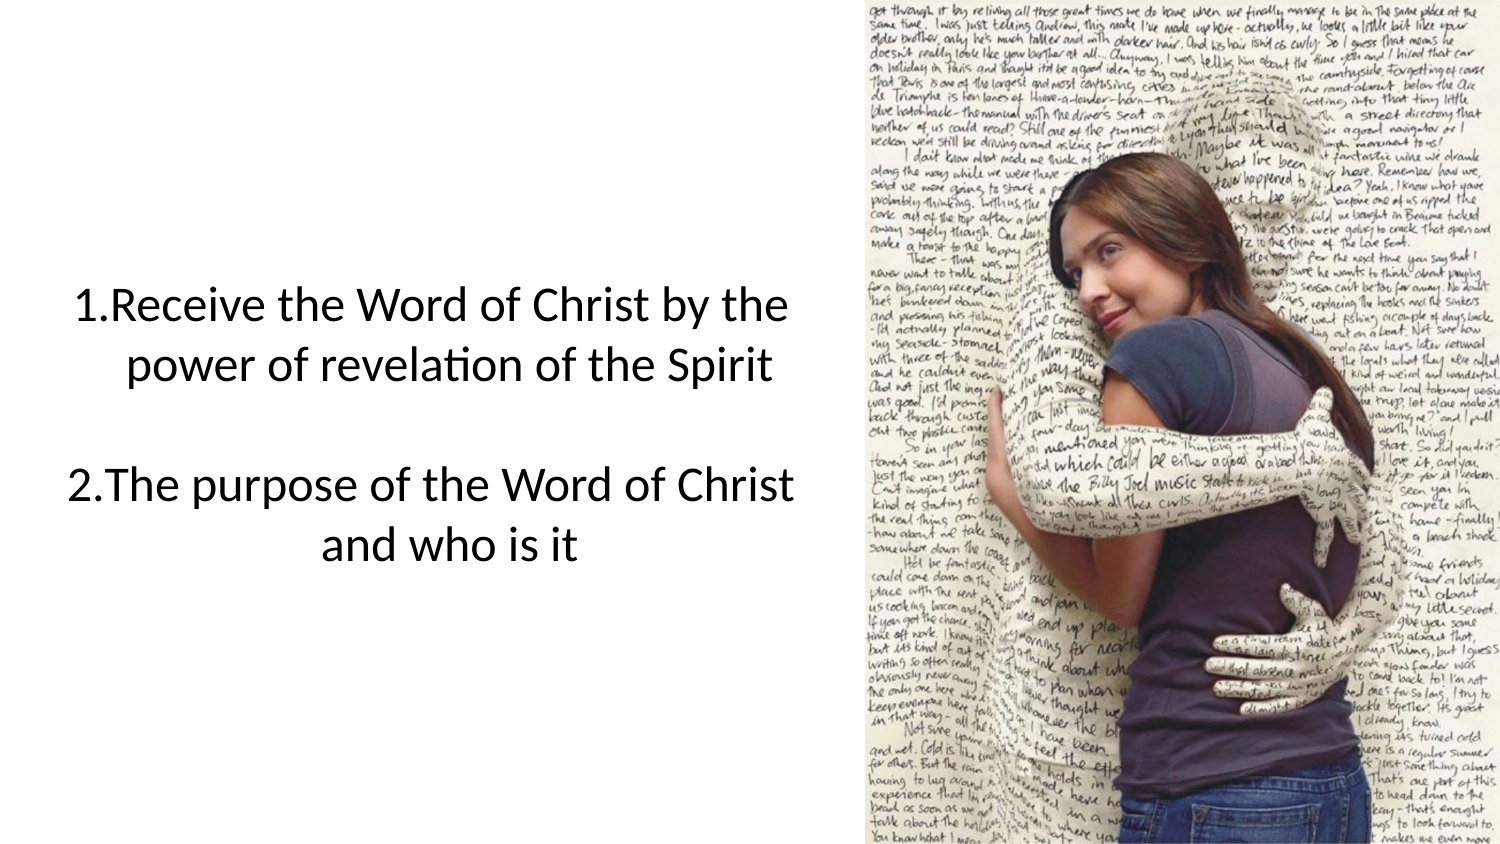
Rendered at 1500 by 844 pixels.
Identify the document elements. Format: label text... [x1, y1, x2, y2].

picture [864, 0, 1500, 844]
text_box Receive the Word of Christ by the power of revelation of the Spirit The purpose of the Word of Christ and who is it [29, 264, 833, 580]
